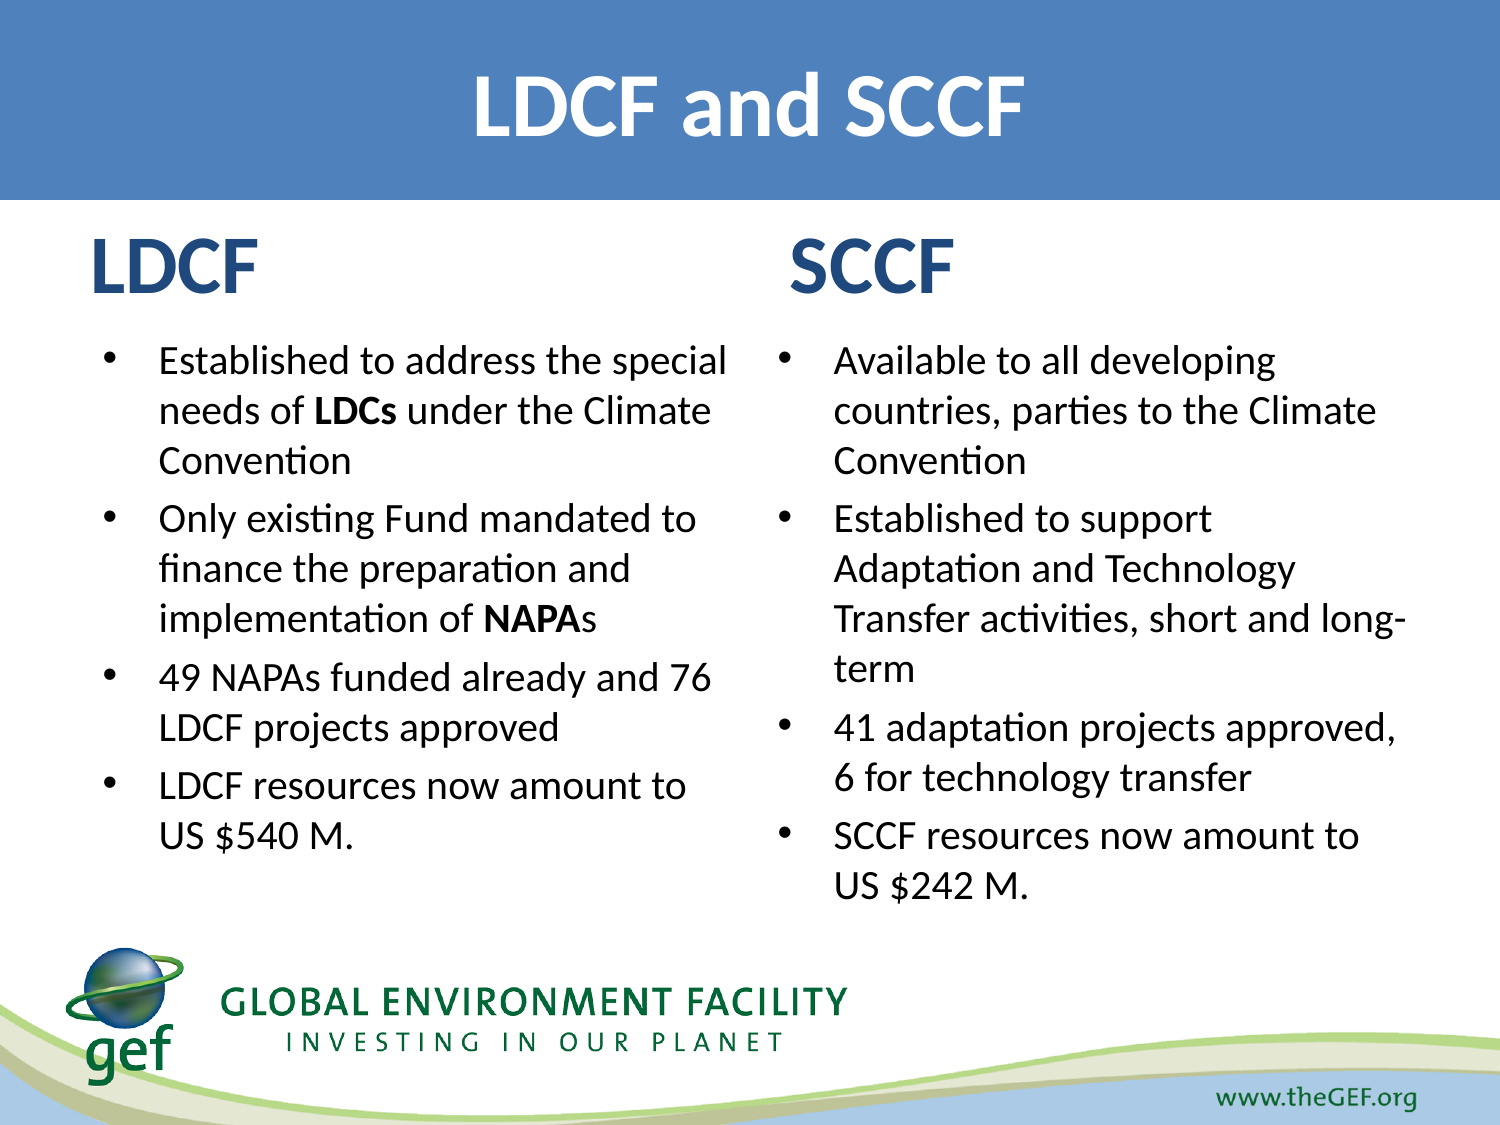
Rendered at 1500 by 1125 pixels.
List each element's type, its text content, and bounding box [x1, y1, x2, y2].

list Available to all developing countries, parties to the Climate Convention Established to support Adaptation and Technology Transfer activities, short and long-term 41 adaptation projects approved, 6 for technology transfer SCCF resources now amount to US $242 M. [762, 324, 1426, 974]
text_box LDCF and SCCF [0, 0, 1500, 200]
list Established to address the special needs of LDCs under the Climate Convention Only existing Fund mandated to finance the preparation and implementation of NAPAs 49 NAPAs funded already and 76 LDCF projects approved LDCF resources now amount to US $540 M. [87, 324, 751, 974]
picture [0, 920, 1500, 1125]
list LDCF [74, 212, 738, 318]
list SCCF [774, 212, 1439, 318]
